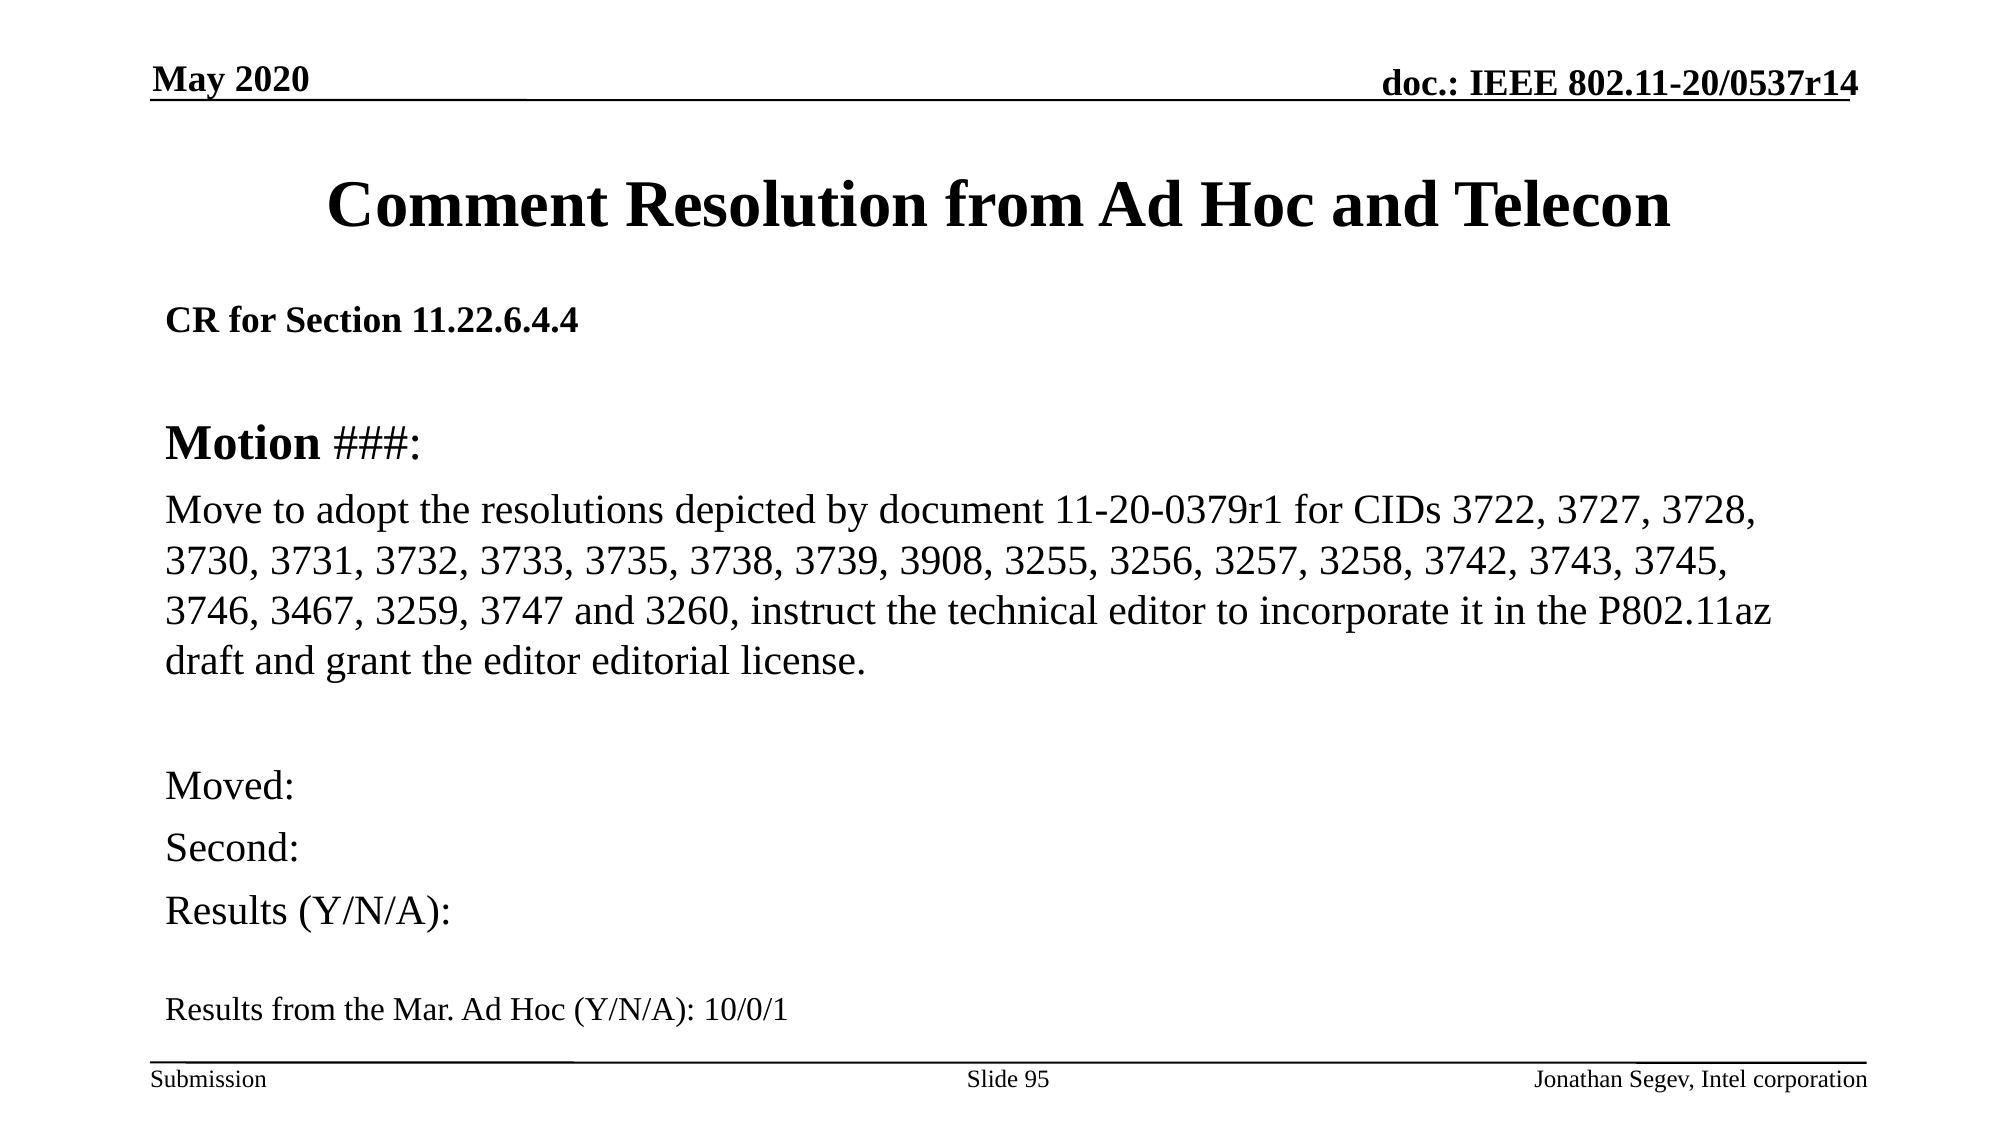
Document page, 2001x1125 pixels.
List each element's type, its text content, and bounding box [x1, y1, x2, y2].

list CR for Section 11.22.6.4.4 Motion ###: Move to adopt the resolutions depicted by document 11-20-0379r1 for CIDs 3722, 3727, 3728, 3730, 3731, 3732, 3733, 3735, 3738, 3739, 3908, 3255, 3256, 3257, 3258, 3742, 3743, 3745, 3746, 3467, 3259, 3747 and 3260, instruct the technical editor to incorporate it in the P802.11az draft and grant the editor editorial license. Moved: Second: Results (Y/N/A): Results from the Mar. Ad Hoc (Y/N/A): 10/0/1 [149, 286, 1850, 1000]
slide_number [152, 54, 563, 100]
title Comment Resolution from Ad Hoc and Telecon [149, 112, 1850, 286]
footer Jonathan Segev, Intel corporation [1171, 1061, 1869, 1093]
slide_number Slide 95 [950, 1061, 1067, 1123]
